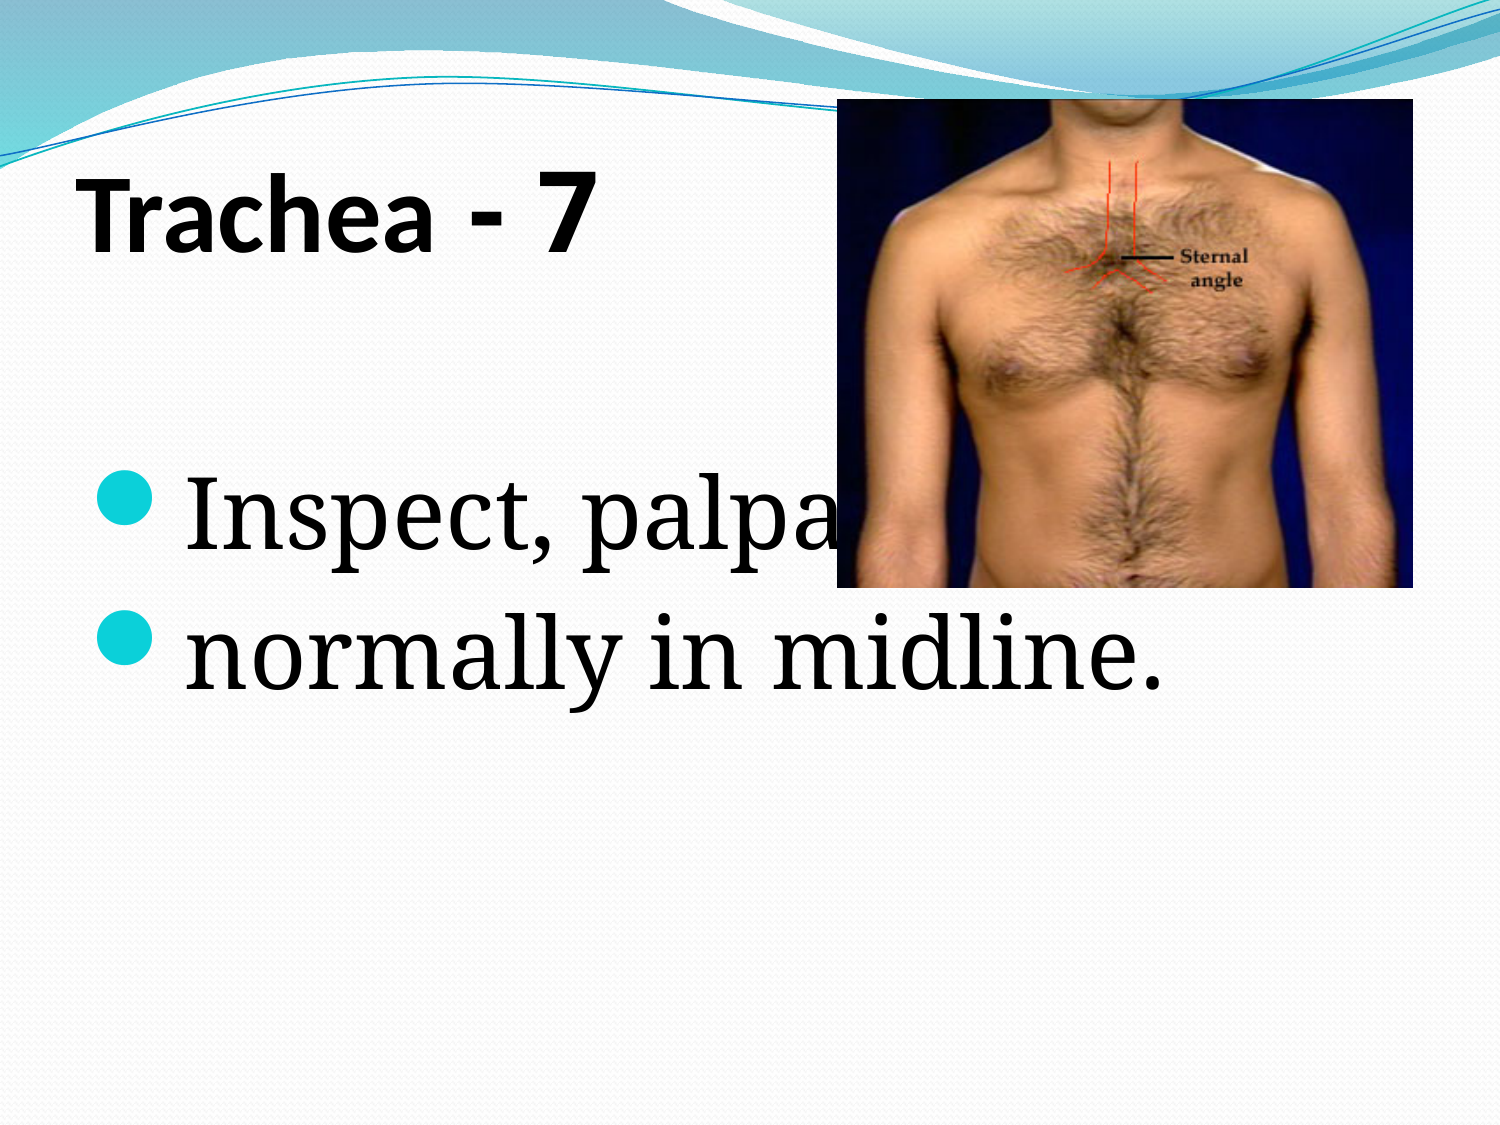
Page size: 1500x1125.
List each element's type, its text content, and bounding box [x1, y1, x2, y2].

title 7 - Trachea [75, 45, 1425, 162]
picture [837, 99, 1413, 588]
list Inspect, palpate normally in midline. [75, 162, 1425, 1088]
